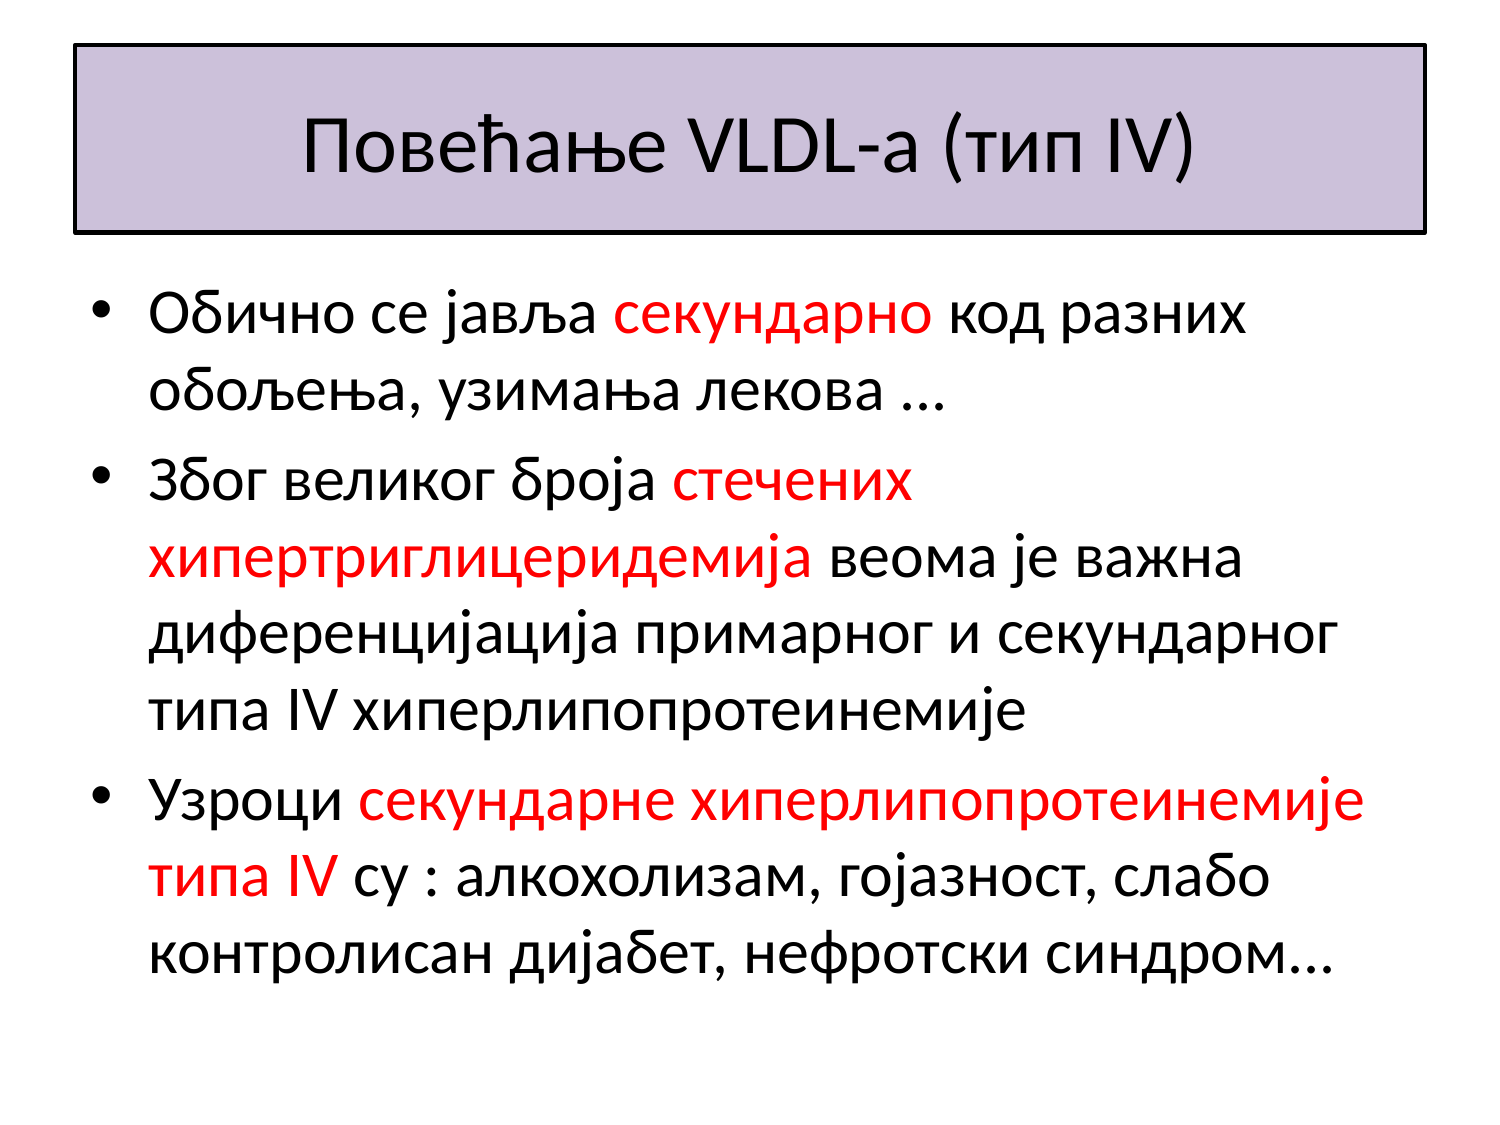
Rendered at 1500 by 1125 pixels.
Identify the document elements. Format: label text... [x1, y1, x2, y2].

list Обично се јавља секундарно код разних обољења, узимања лекова ... Због великог броја стечених хипертриглицеридемија веома је важна диференцијација примарног и секундарног типа IV хиперлипопротеинемије Узроци секундарне хиперлипопротеинемије типа IV су : алкохолизам, гојазност, слабо контролисан дијабет, нефротски синдром... [75, 262, 1425, 1005]
title Повећање VLDL-a (тип IV) [73, 43, 1427, 235]
